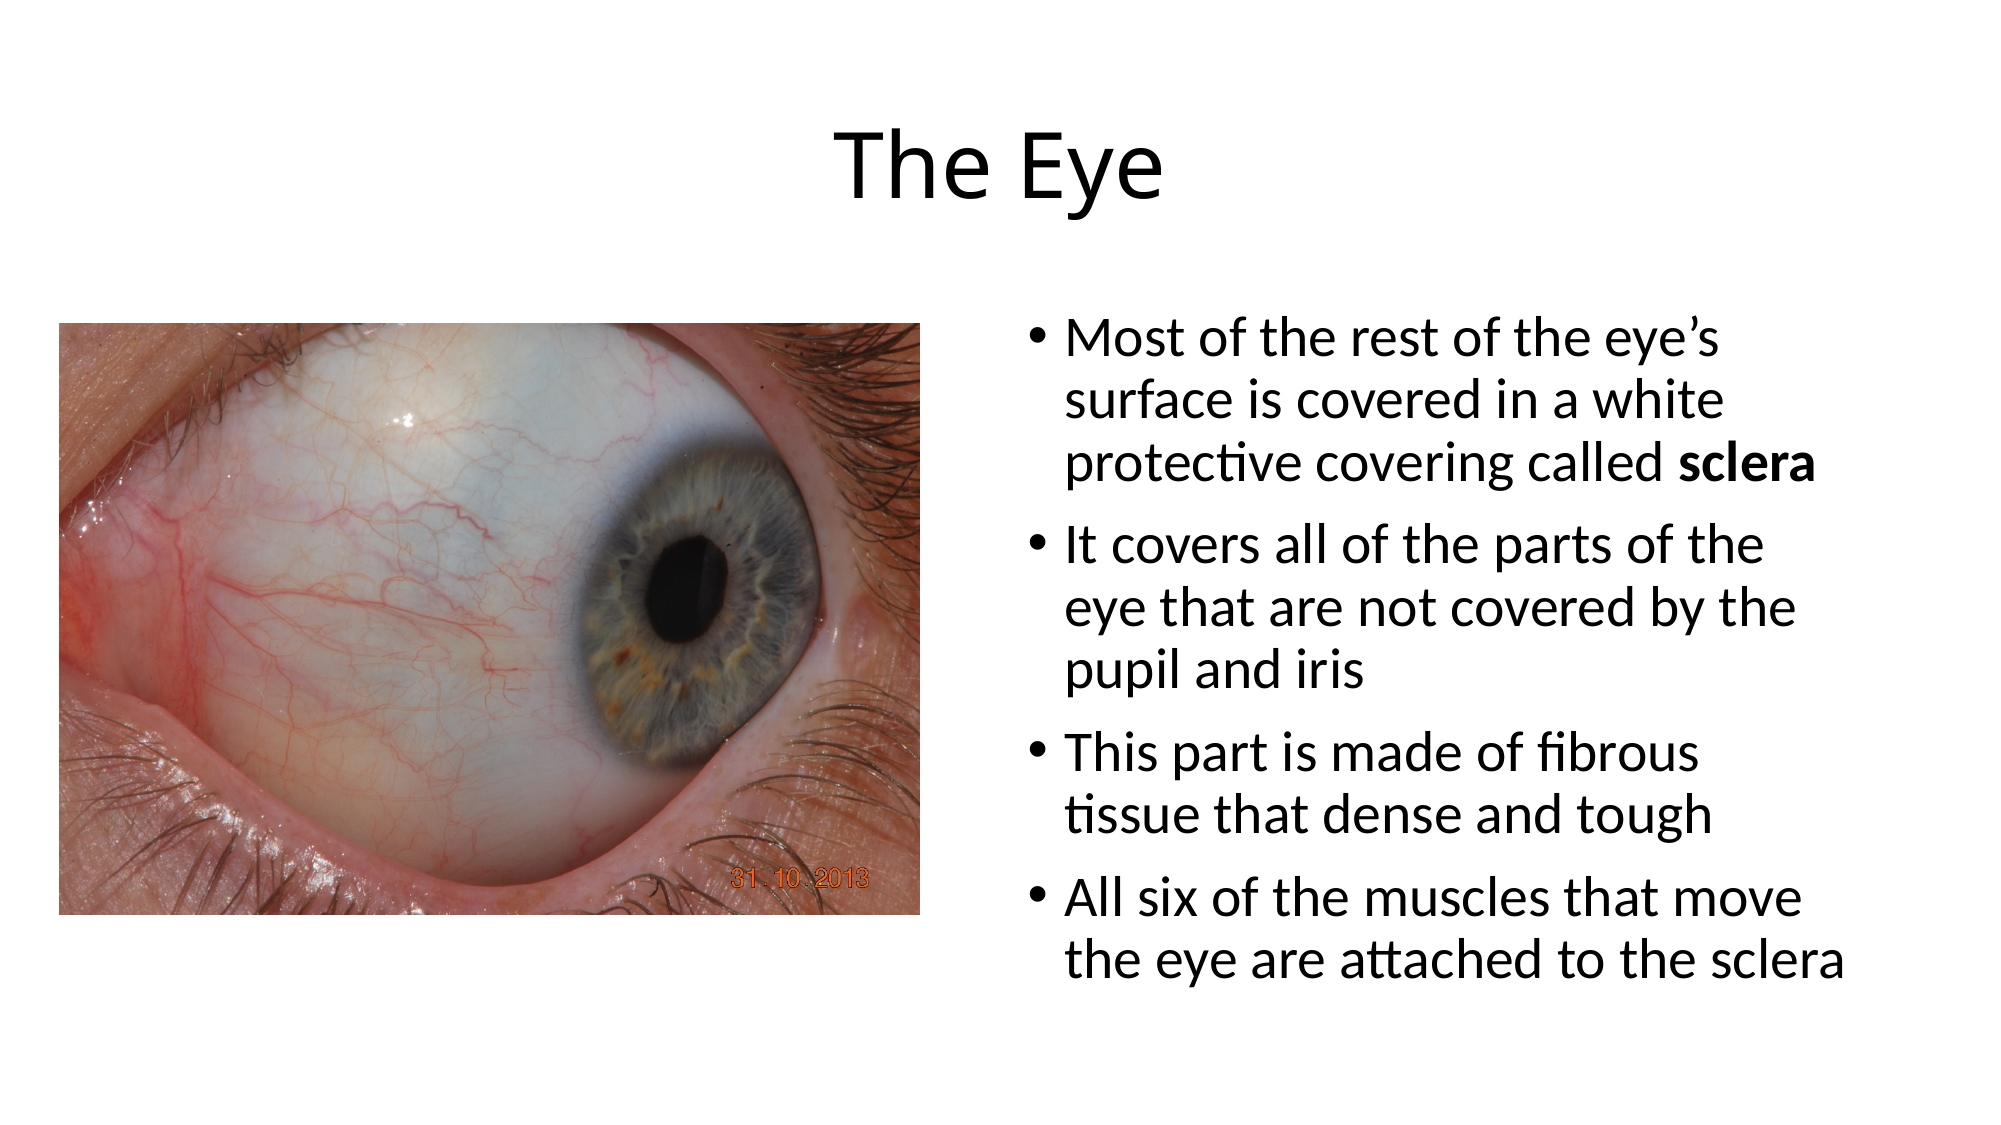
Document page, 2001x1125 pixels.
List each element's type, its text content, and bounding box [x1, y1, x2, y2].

title The Eye [137, 59, 1863, 278]
list Most of the rest of the eye’s surface is covered in a white protective covering called sclera It covers all of the parts of the eye that are not covered by the pupil and iris This part is made of fibrous tissue that dense and tough All six of the muscles that move the eye are attached to the sclera [1012, 299, 1863, 1014]
picture [59, 323, 920, 915]
